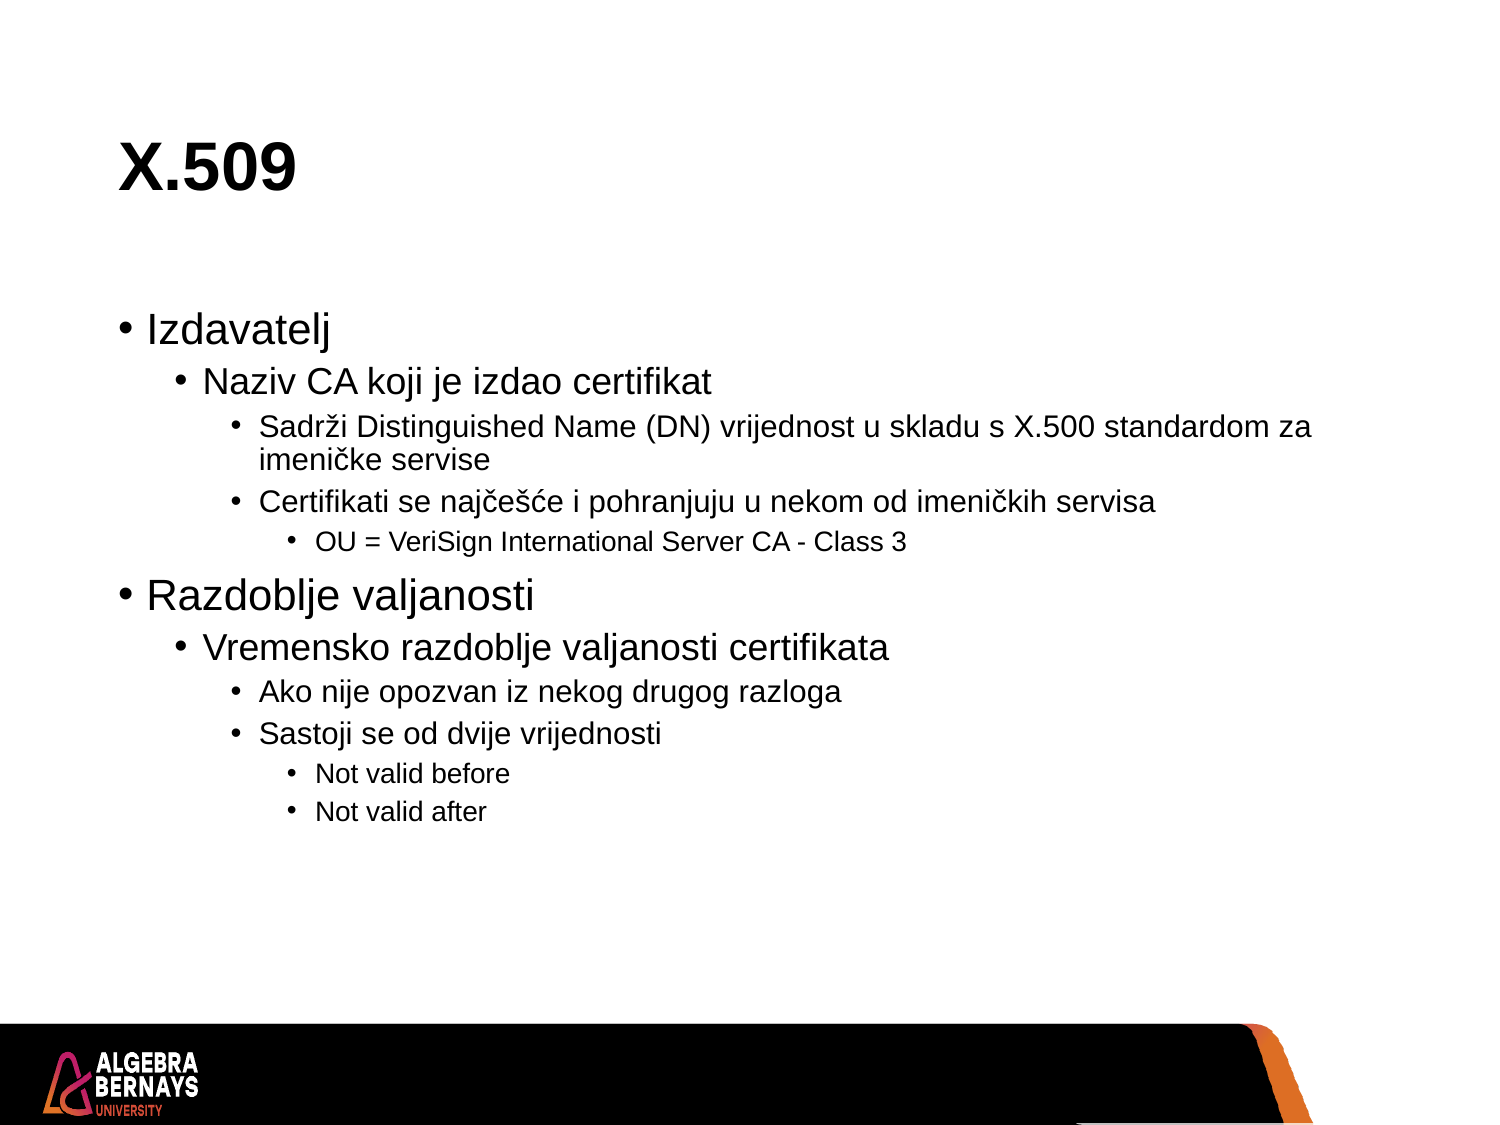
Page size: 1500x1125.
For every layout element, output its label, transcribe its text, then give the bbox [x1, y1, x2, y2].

list Izdavatelj Naziv CA koji je izdao certifikat Sadrži Distinguished Name (DN) vrijednost u skladu s X.500 standardom za imeničke servise Certifikati se najčešće i pohranjuju u nekom od imeničkih servisa OU = VeriSign International Server CA - Class 3 Razdoblje valjanosti Vremensko razdoblje valjanosti certifikata Ako nije opozvan iz nekog drugog razloga Sastoji se od dvije vrijednosti Not valid before Not valid after [103, 299, 1397, 1014]
picture [0, 1023, 1468, 1125]
title X.509 [103, 59, 1397, 278]
